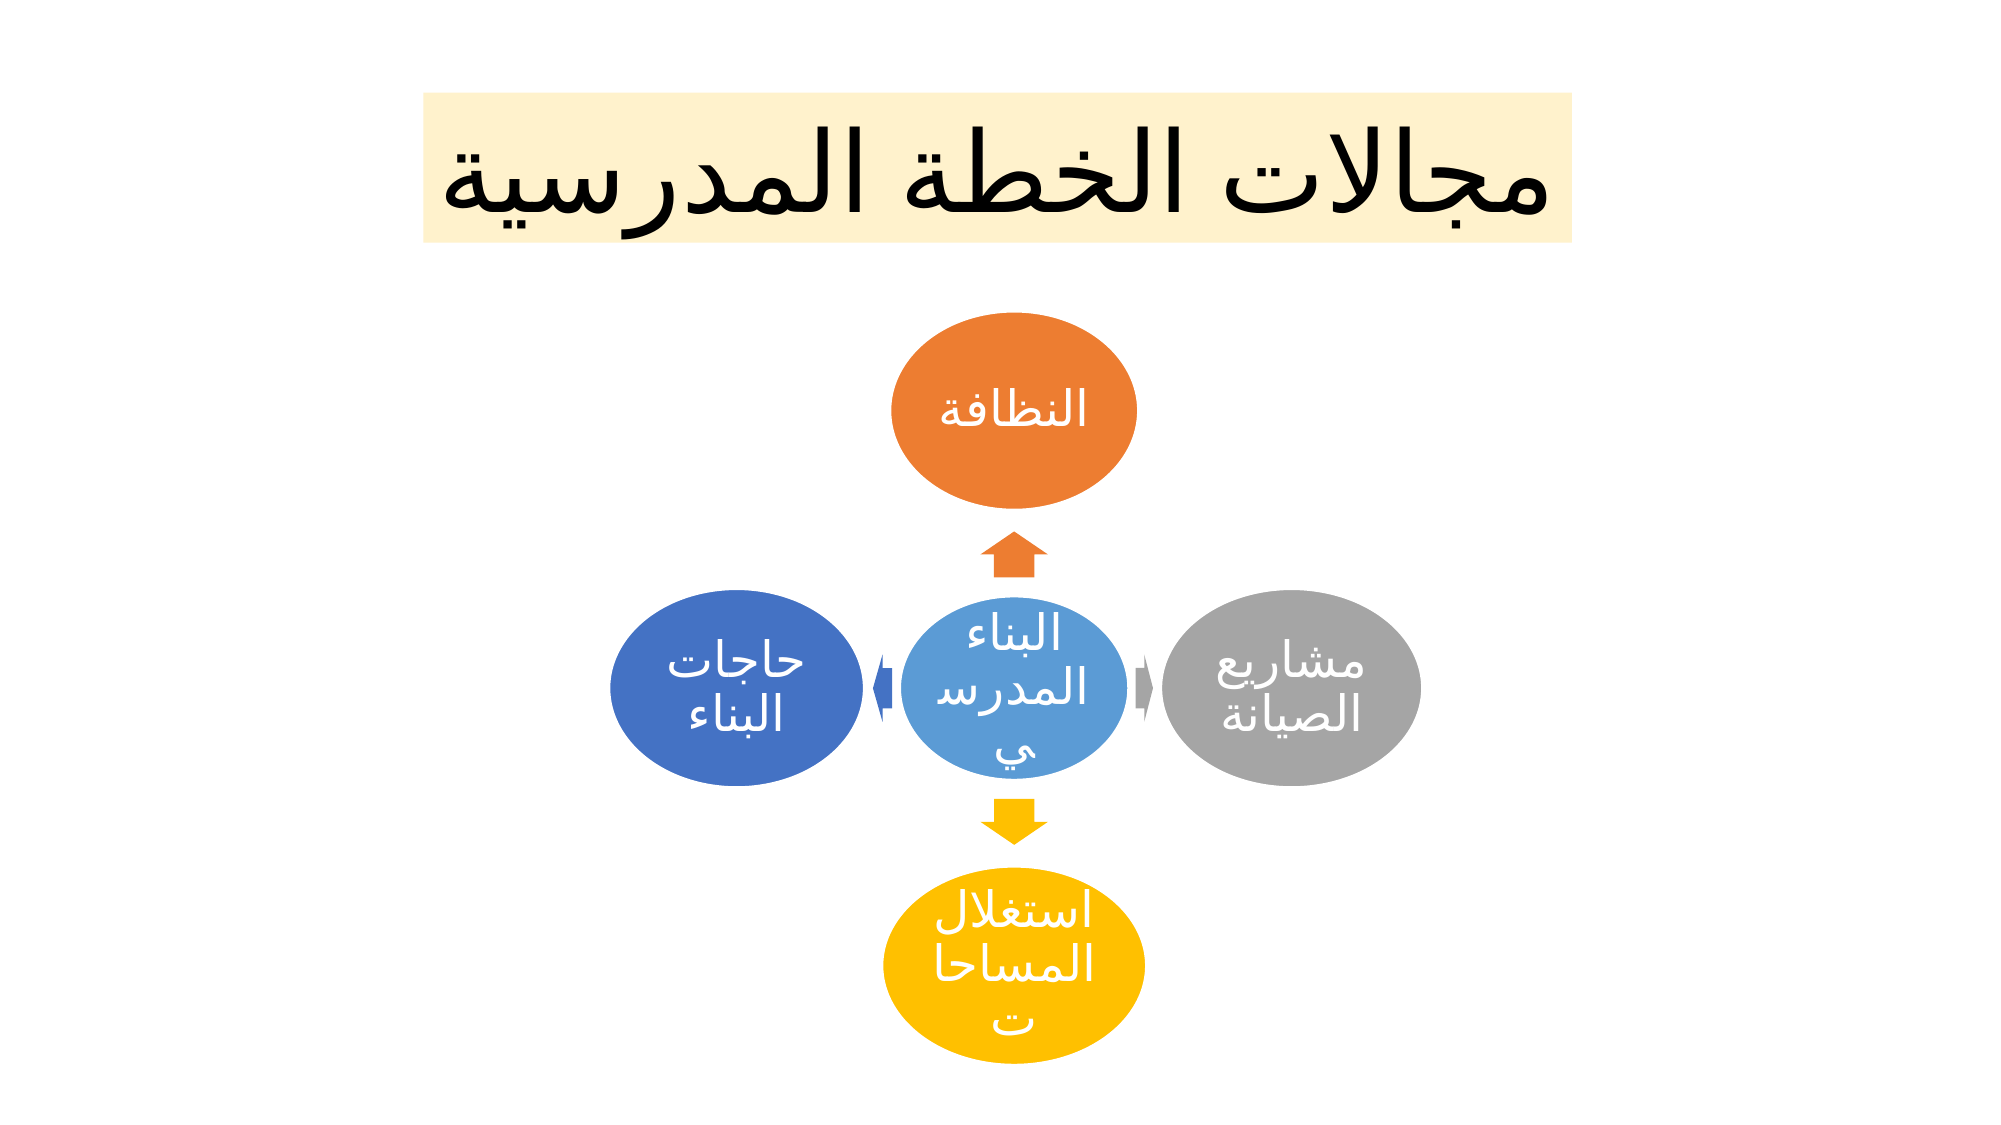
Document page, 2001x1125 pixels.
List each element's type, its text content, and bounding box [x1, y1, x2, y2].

text_box مجالات الخطة المدرسية [423, 92, 1572, 243]
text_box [293, 311, 1739, 1066]
